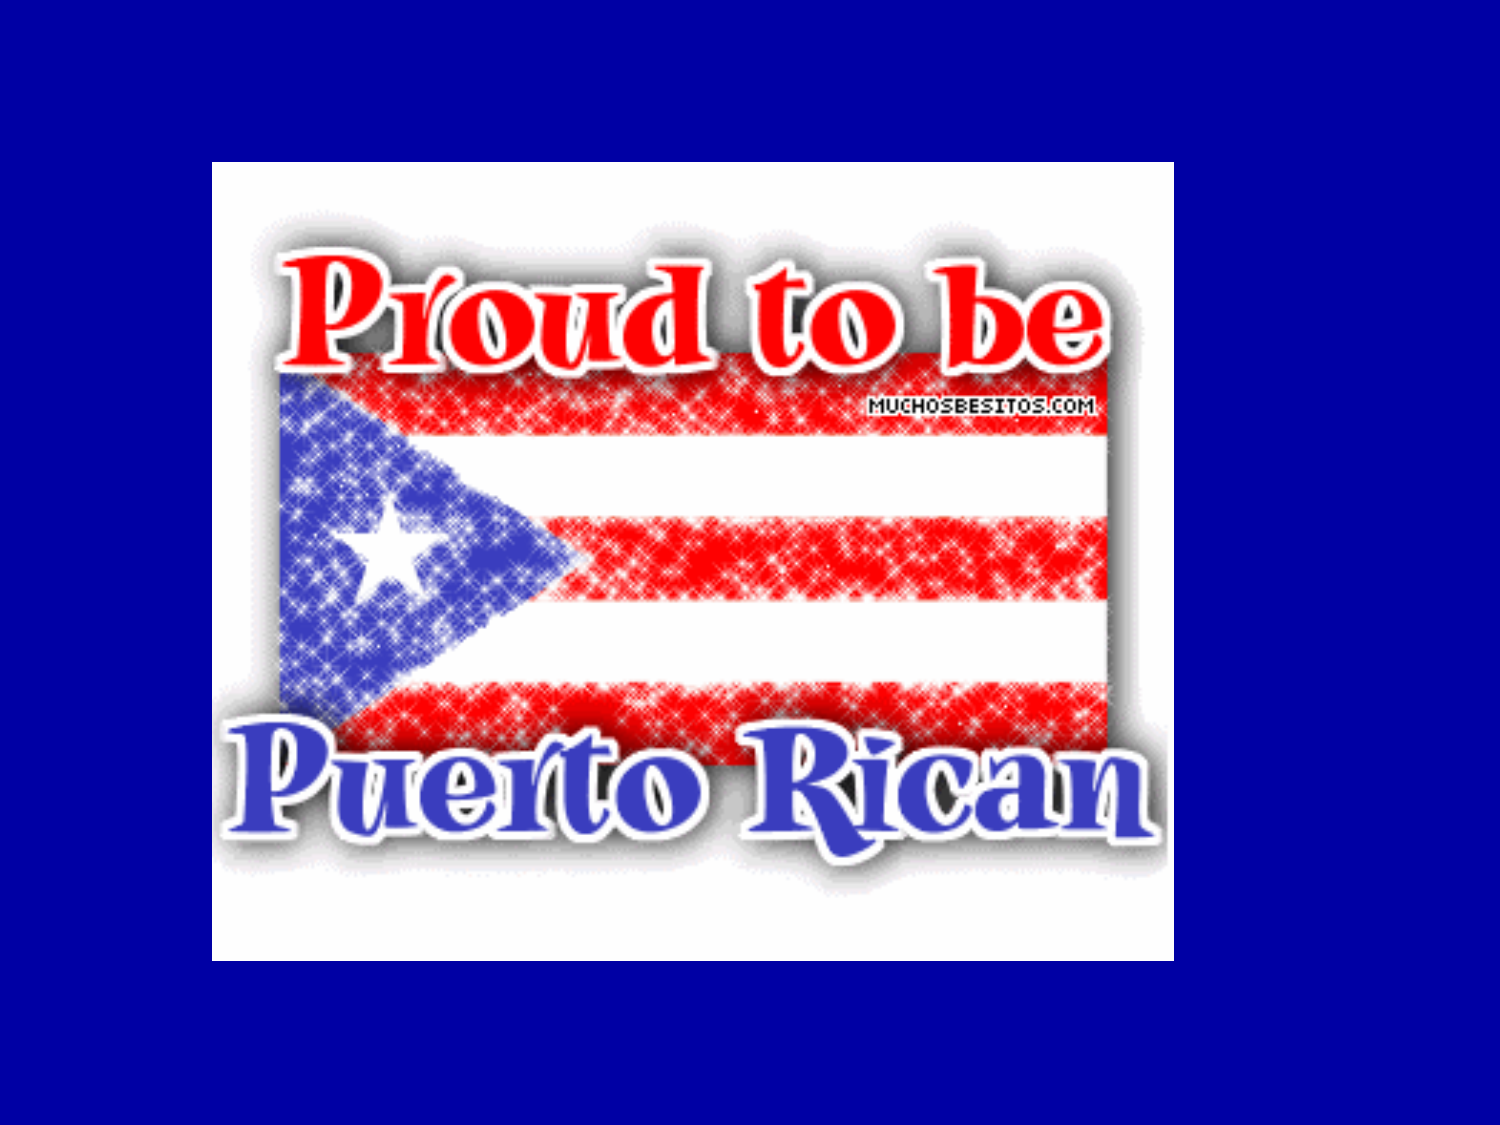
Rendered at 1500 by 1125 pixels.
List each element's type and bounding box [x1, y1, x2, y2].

picture [212, 162, 1175, 962]
